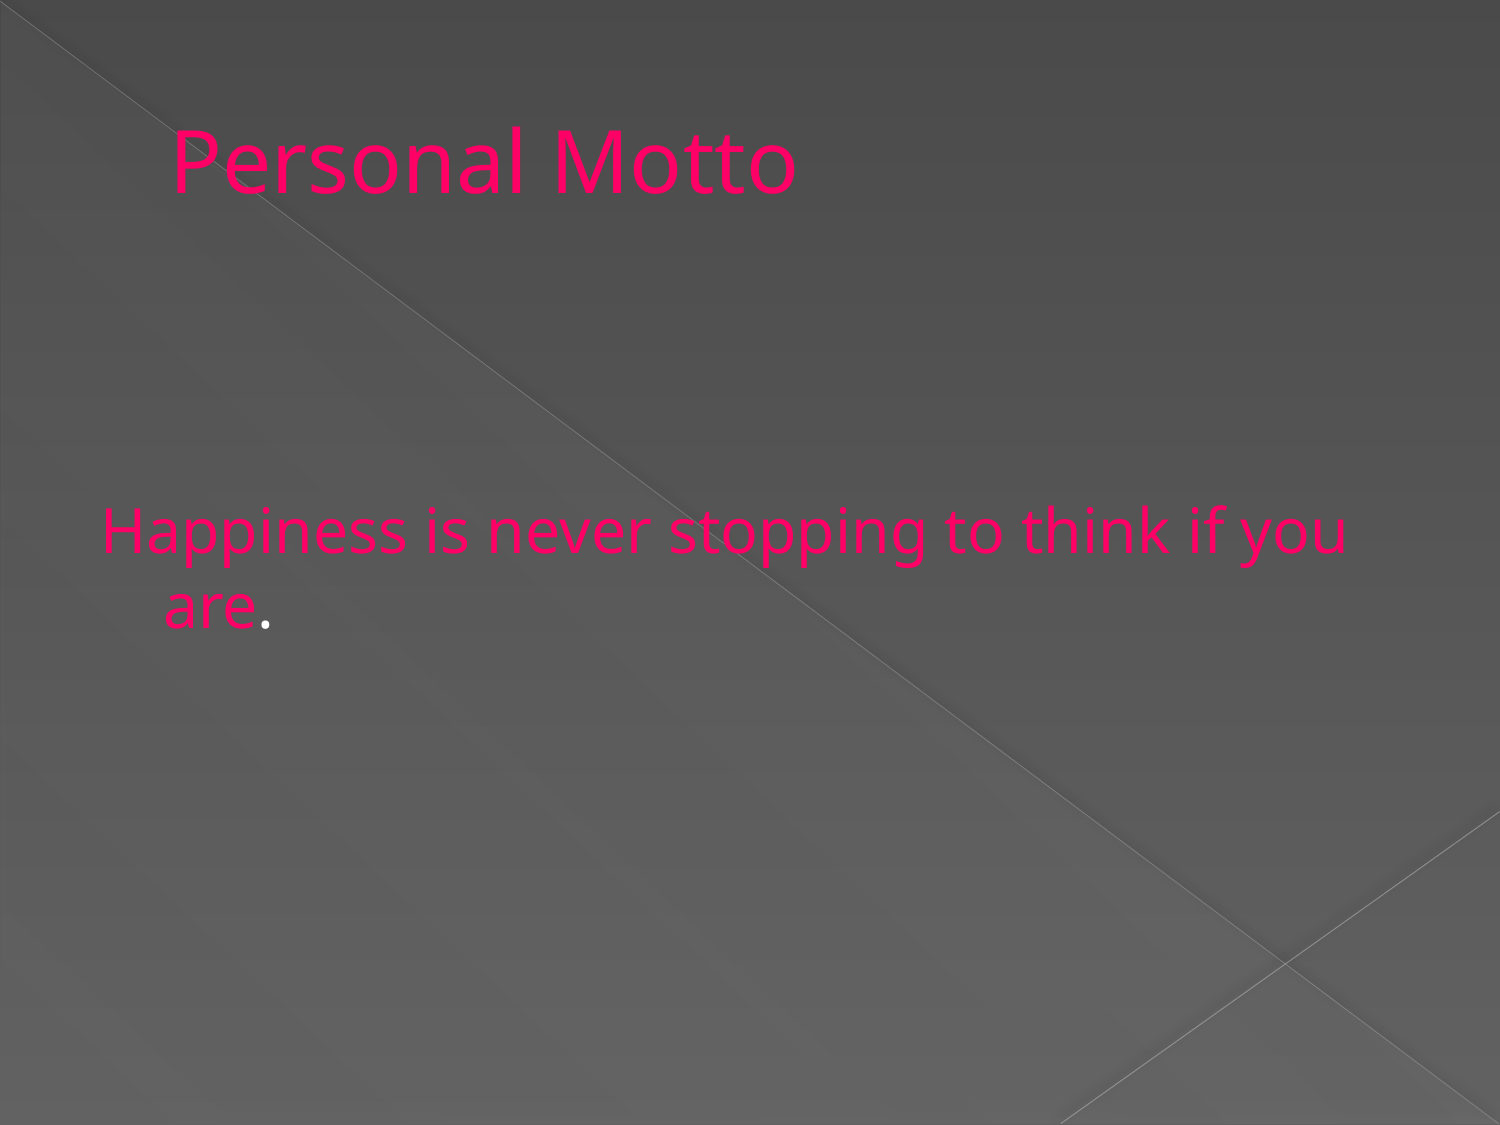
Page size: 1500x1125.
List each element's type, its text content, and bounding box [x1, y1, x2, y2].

list Happiness is never stopping to think if you are. [75, 308, 1425, 1059]
title Personal Motto [75, 43, 1425, 274]
